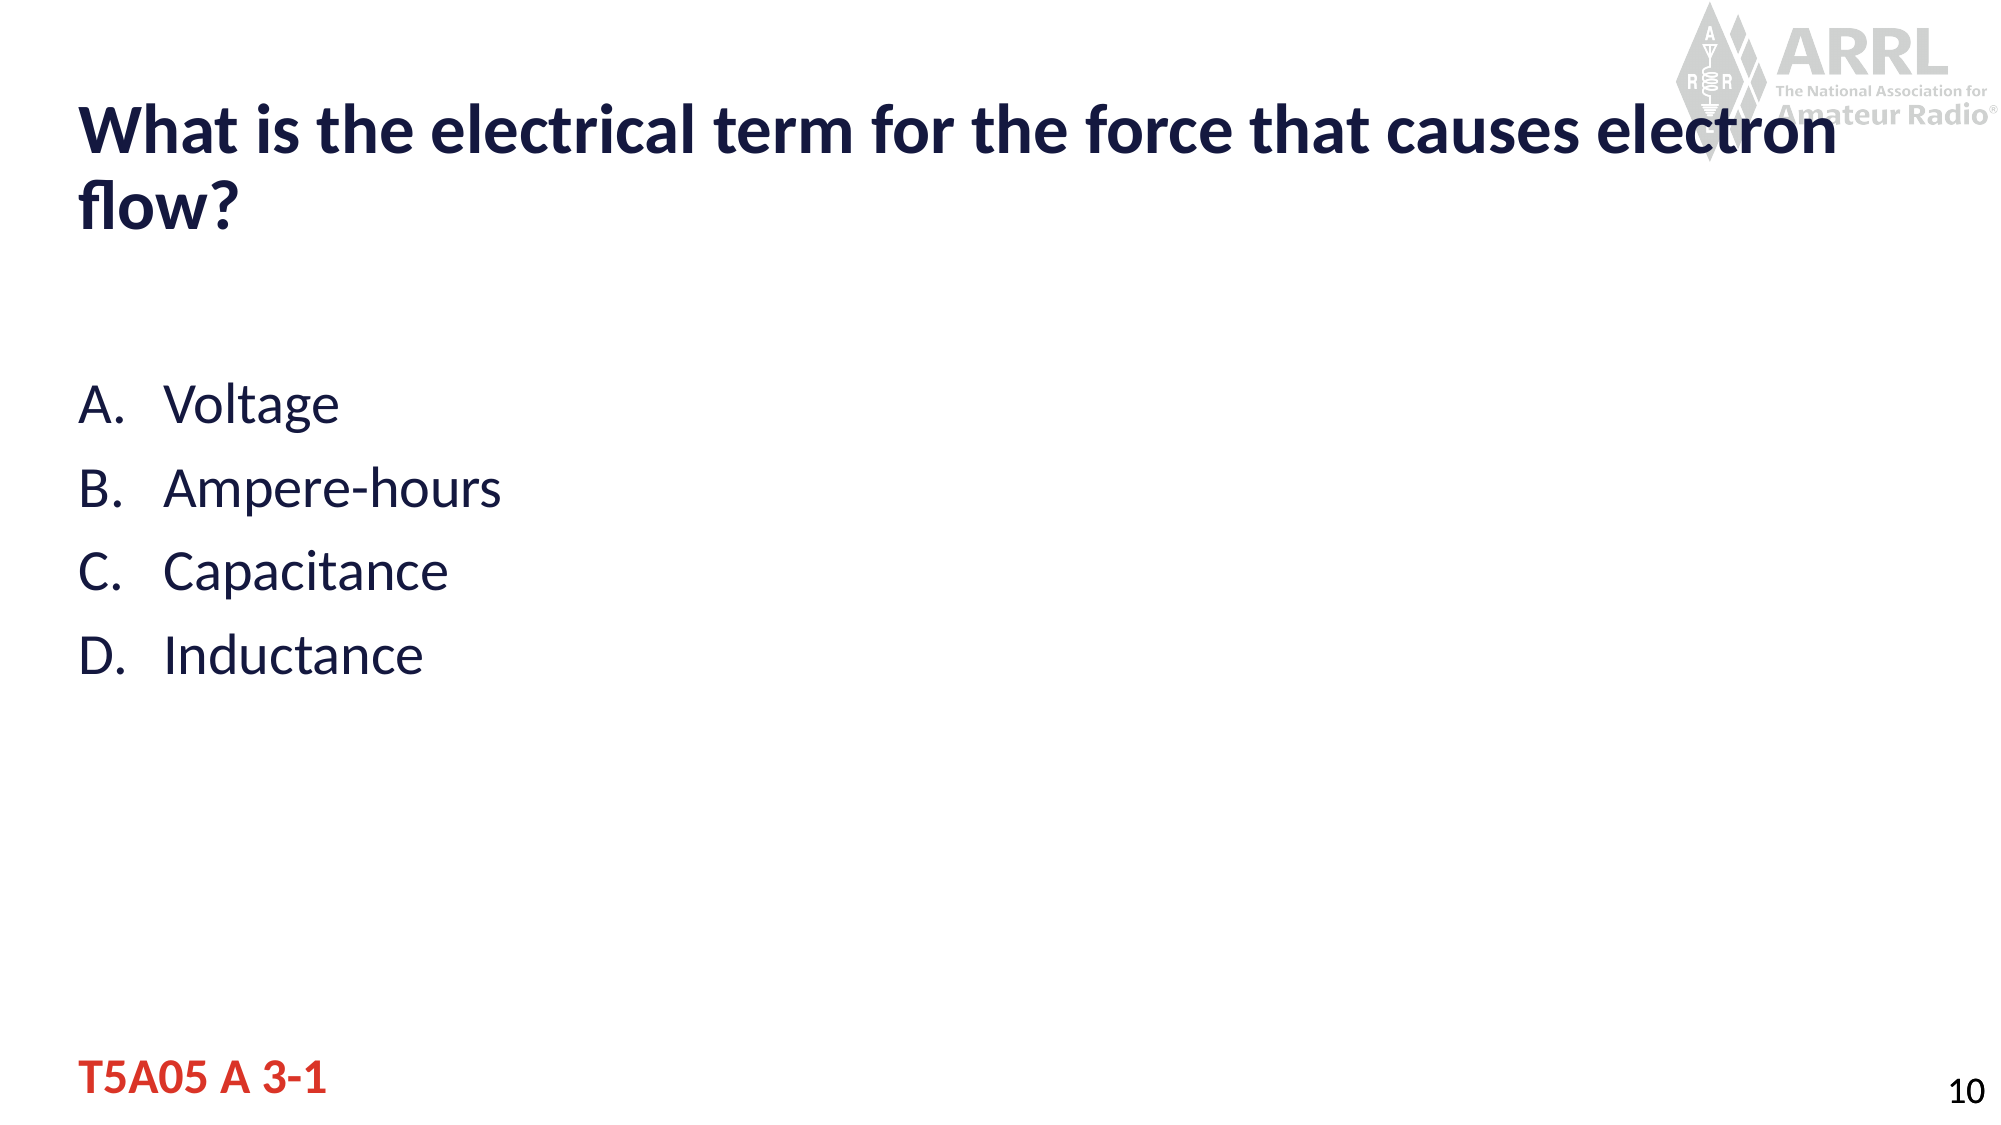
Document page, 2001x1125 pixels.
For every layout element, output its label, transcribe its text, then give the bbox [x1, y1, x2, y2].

list Voltage Ampere-hours Capacitance Inductance [63, 365, 1863, 989]
picture [1674, 0, 2000, 164]
title What is the electrical term for the force that causes electron flow? [63, 59, 1863, 278]
text_box T5A05 A 3-1 [63, 1036, 921, 1112]
